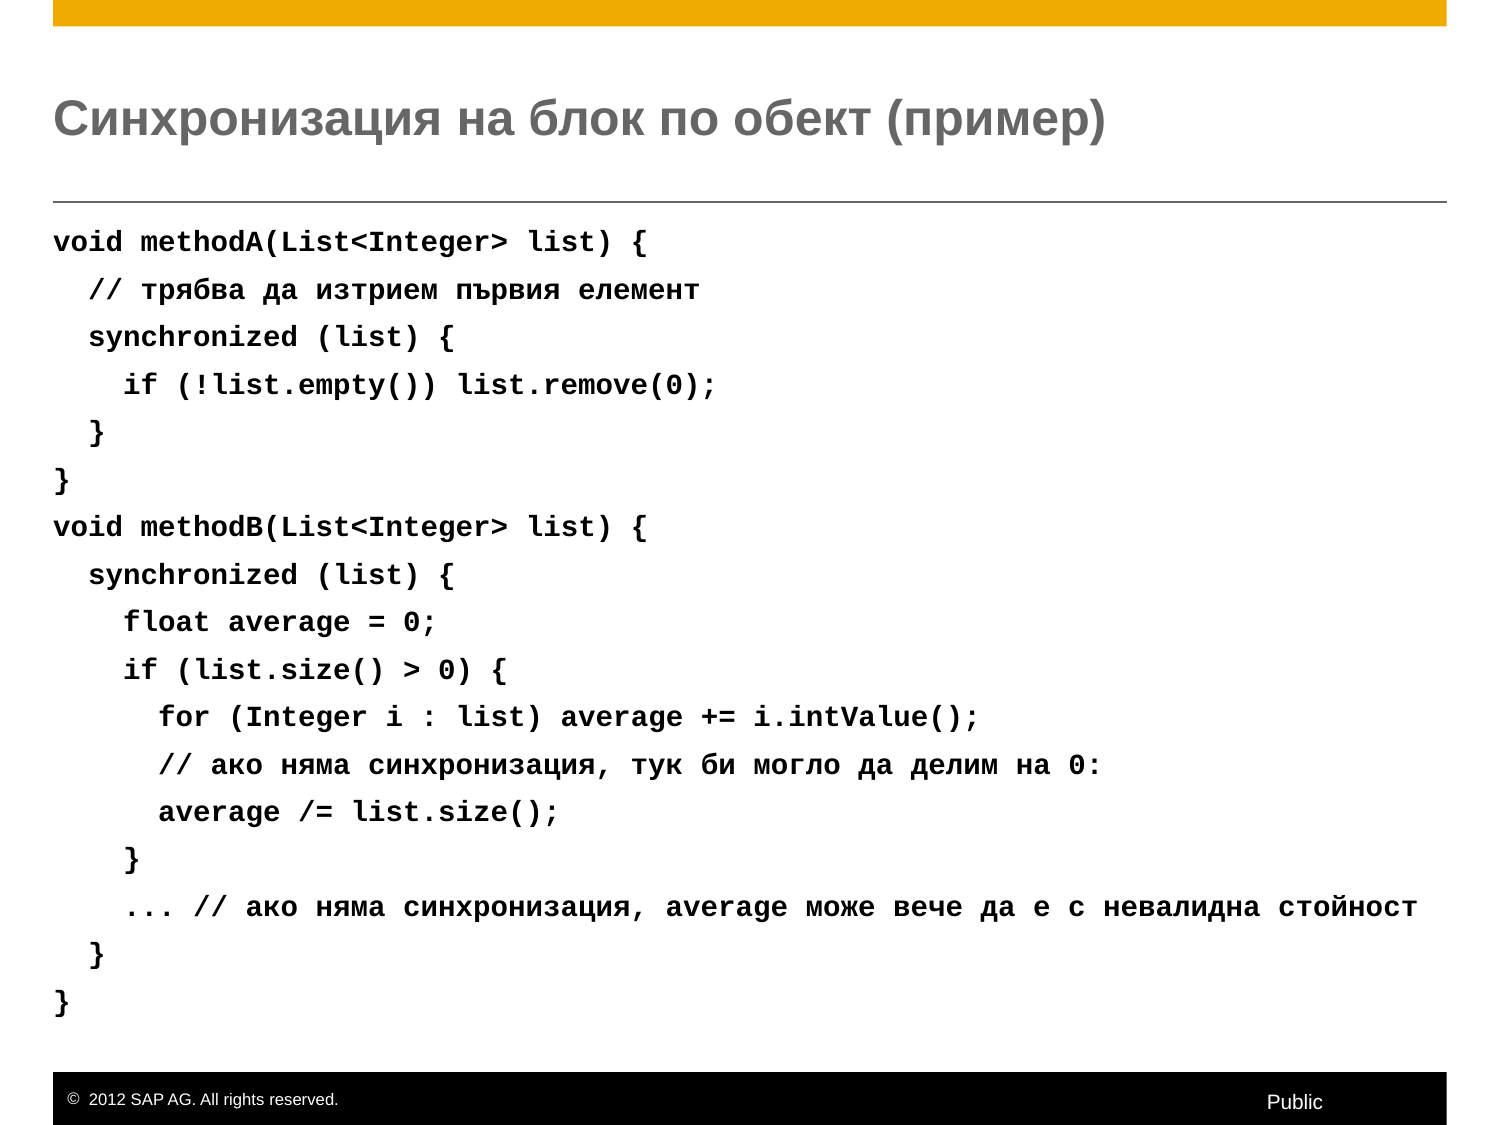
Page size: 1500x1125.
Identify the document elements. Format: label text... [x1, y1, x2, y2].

title Синхронизация на блок по обект (пример) [53, 53, 1447, 178]
list void methodA(List<Integer> list) { // трябва да изтрием първия елемент synchronized (list) { if (!list.empty()) list.remove(0); } } void methodB(List<Integer> list) { synchronized (list) { float average = 0; if (list.size() > 0) { for (Integer i : list) average += i.intValue(); // ако няма синхронизация, тук би могло да делим на 0: average /= list.size(); } ... // ако няма синхронизация, average може вече да е с невалидна стойност } } [53, 222, 1447, 1046]
